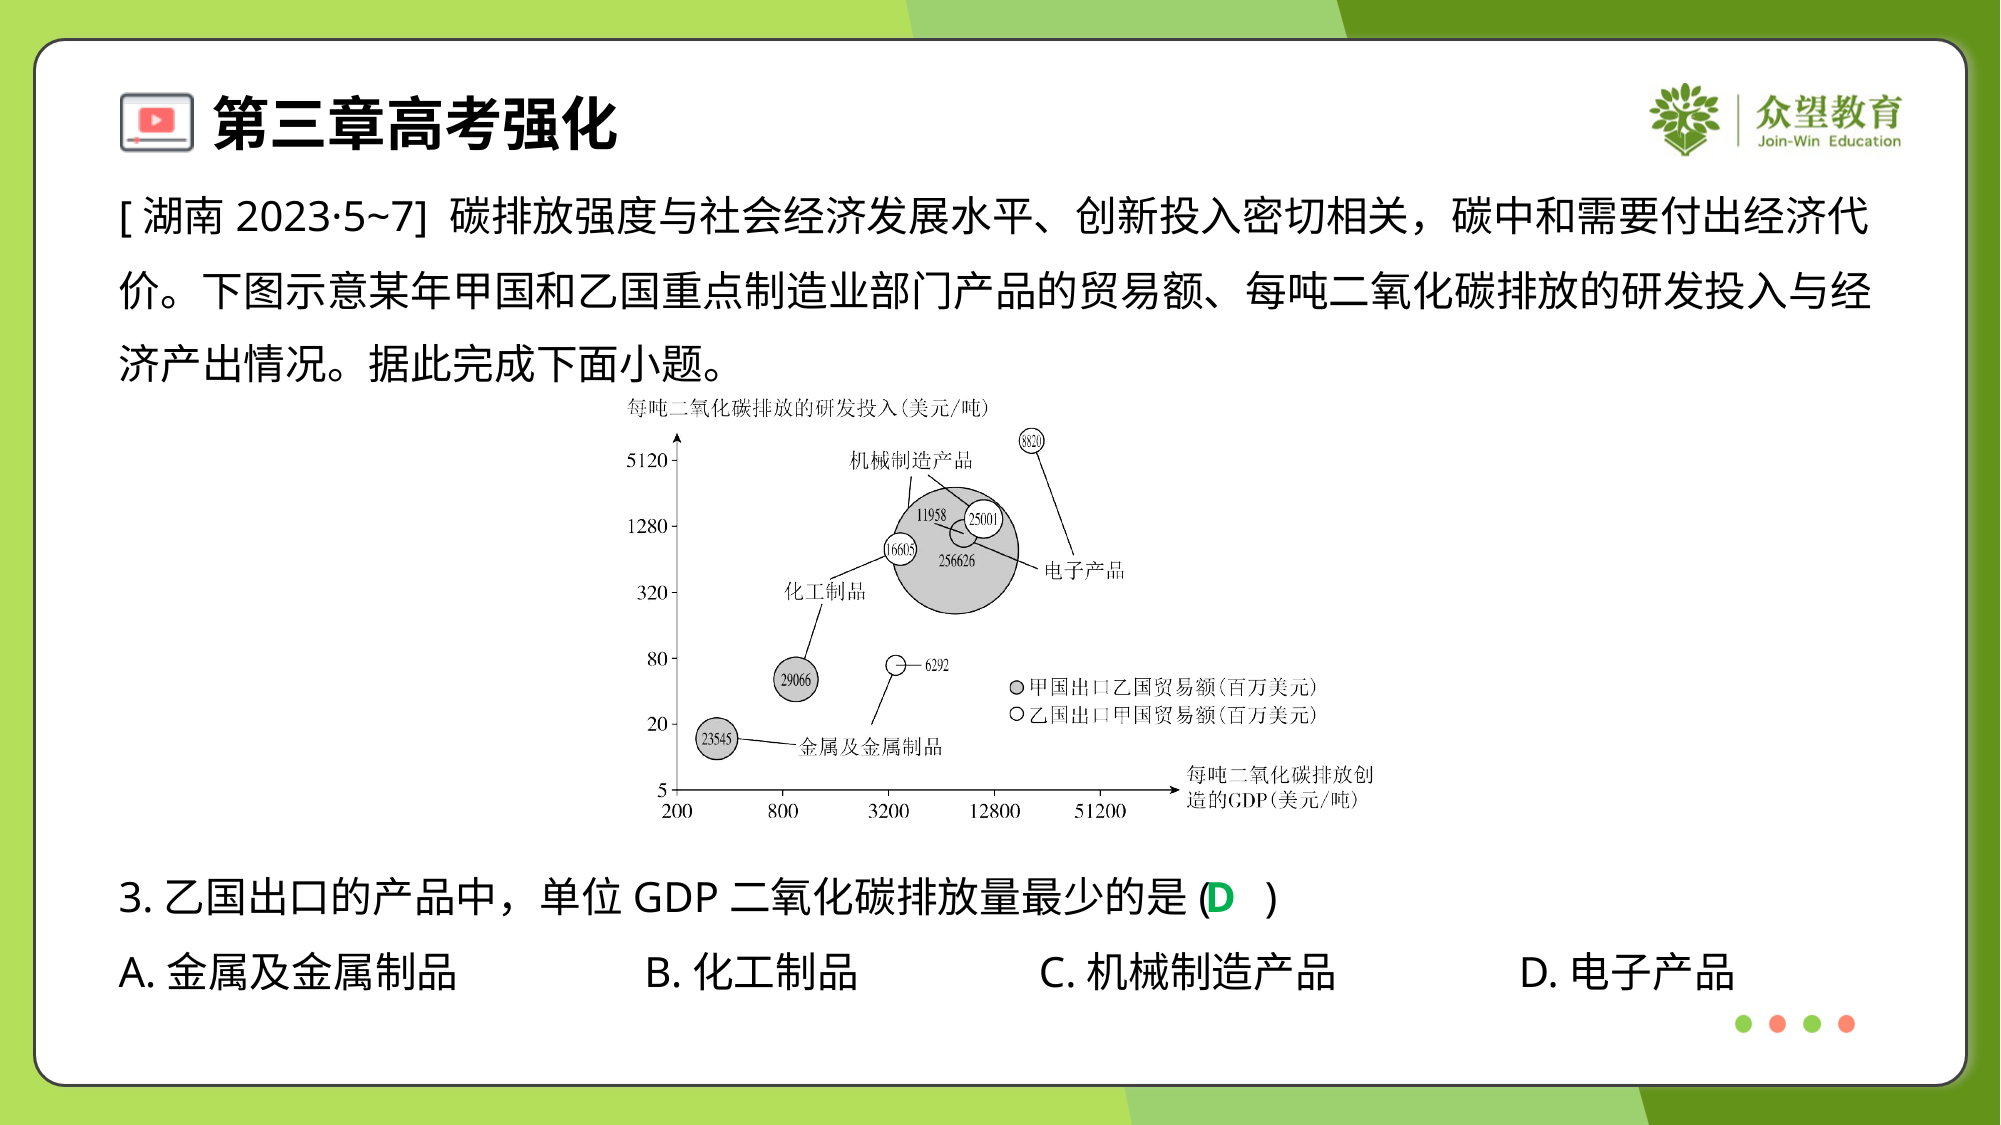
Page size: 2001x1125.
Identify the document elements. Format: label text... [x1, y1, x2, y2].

text_box 3.乙国出口的产品中，单位GDP二氧化碳排放量最少的是( ) [118, 845, 1188, 913]
text_box 3.乙国出口的产品中，单位GDP二氧化碳排放量最少的是( ) [1253, 845, 1883, 913]
text_box D [1188, 845, 1253, 913]
picture [0, 0, 2000, 1125]
text_box [湖南2023·5~7] 碳排放强度与社会经济发展水平、创新投入密切相关，碳中和需要付出经济代 价。下图示意某年甲国和乙国重点制造业部门产品的贸易额、每吨二氧化碳排放的研发投入与经 济产出情况。据此完成下面小题。#1 [118, 164, 1883, 377]
text_box A.金属及金属制品 B.化工制品 C.机械制造产品 D.电子产品 [118, 921, 1883, 988]
